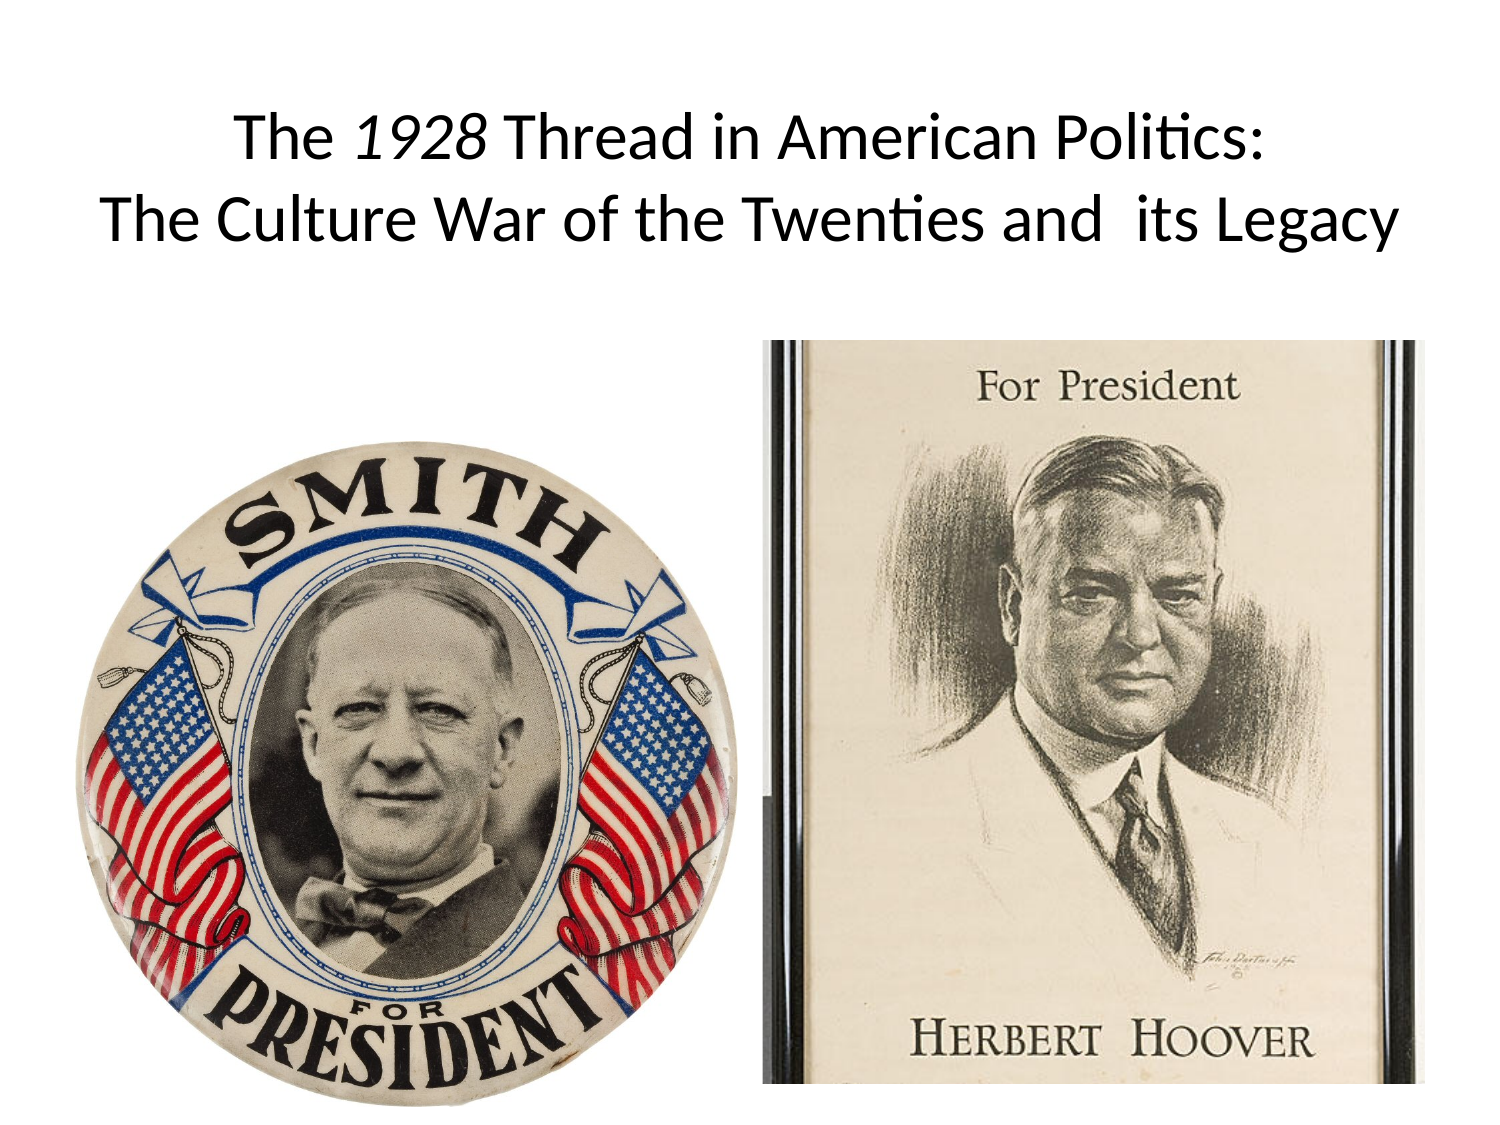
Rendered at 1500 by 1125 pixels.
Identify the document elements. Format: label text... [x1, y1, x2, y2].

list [74, 402, 738, 1125]
title The 1928 Thread in American Politics: The Culture War of the Twenties and its Legacy [75, 45, 1425, 303]
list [762, 340, 1426, 1084]
